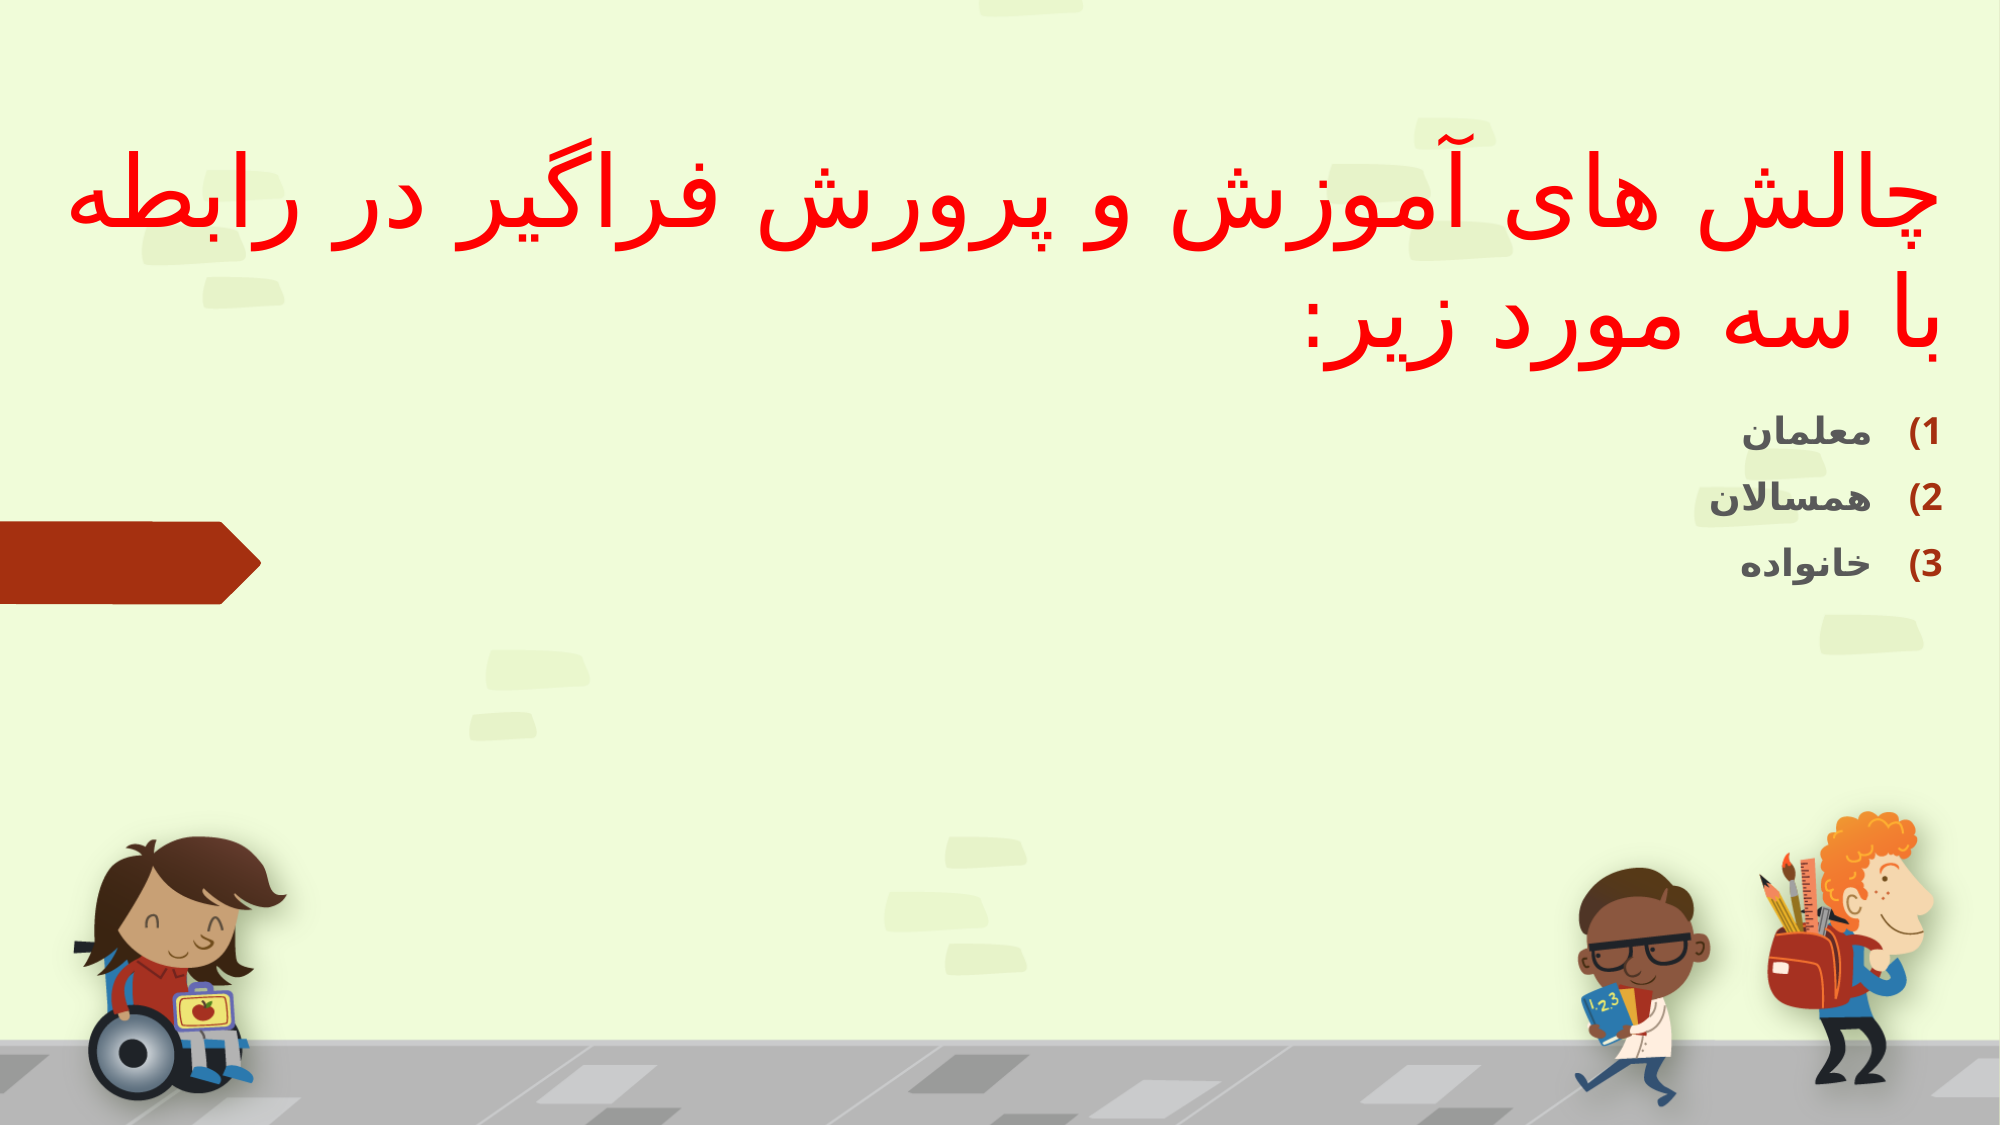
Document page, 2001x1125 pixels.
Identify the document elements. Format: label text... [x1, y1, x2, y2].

picture [0, 0, 2000, 1125]
title چالش های آموزش و پرورش فراگیر در رابطه با سه مورد زیر: [0, 75, 1963, 375]
list معلمان همسالان خانواده [549, 399, 1963, 713]
